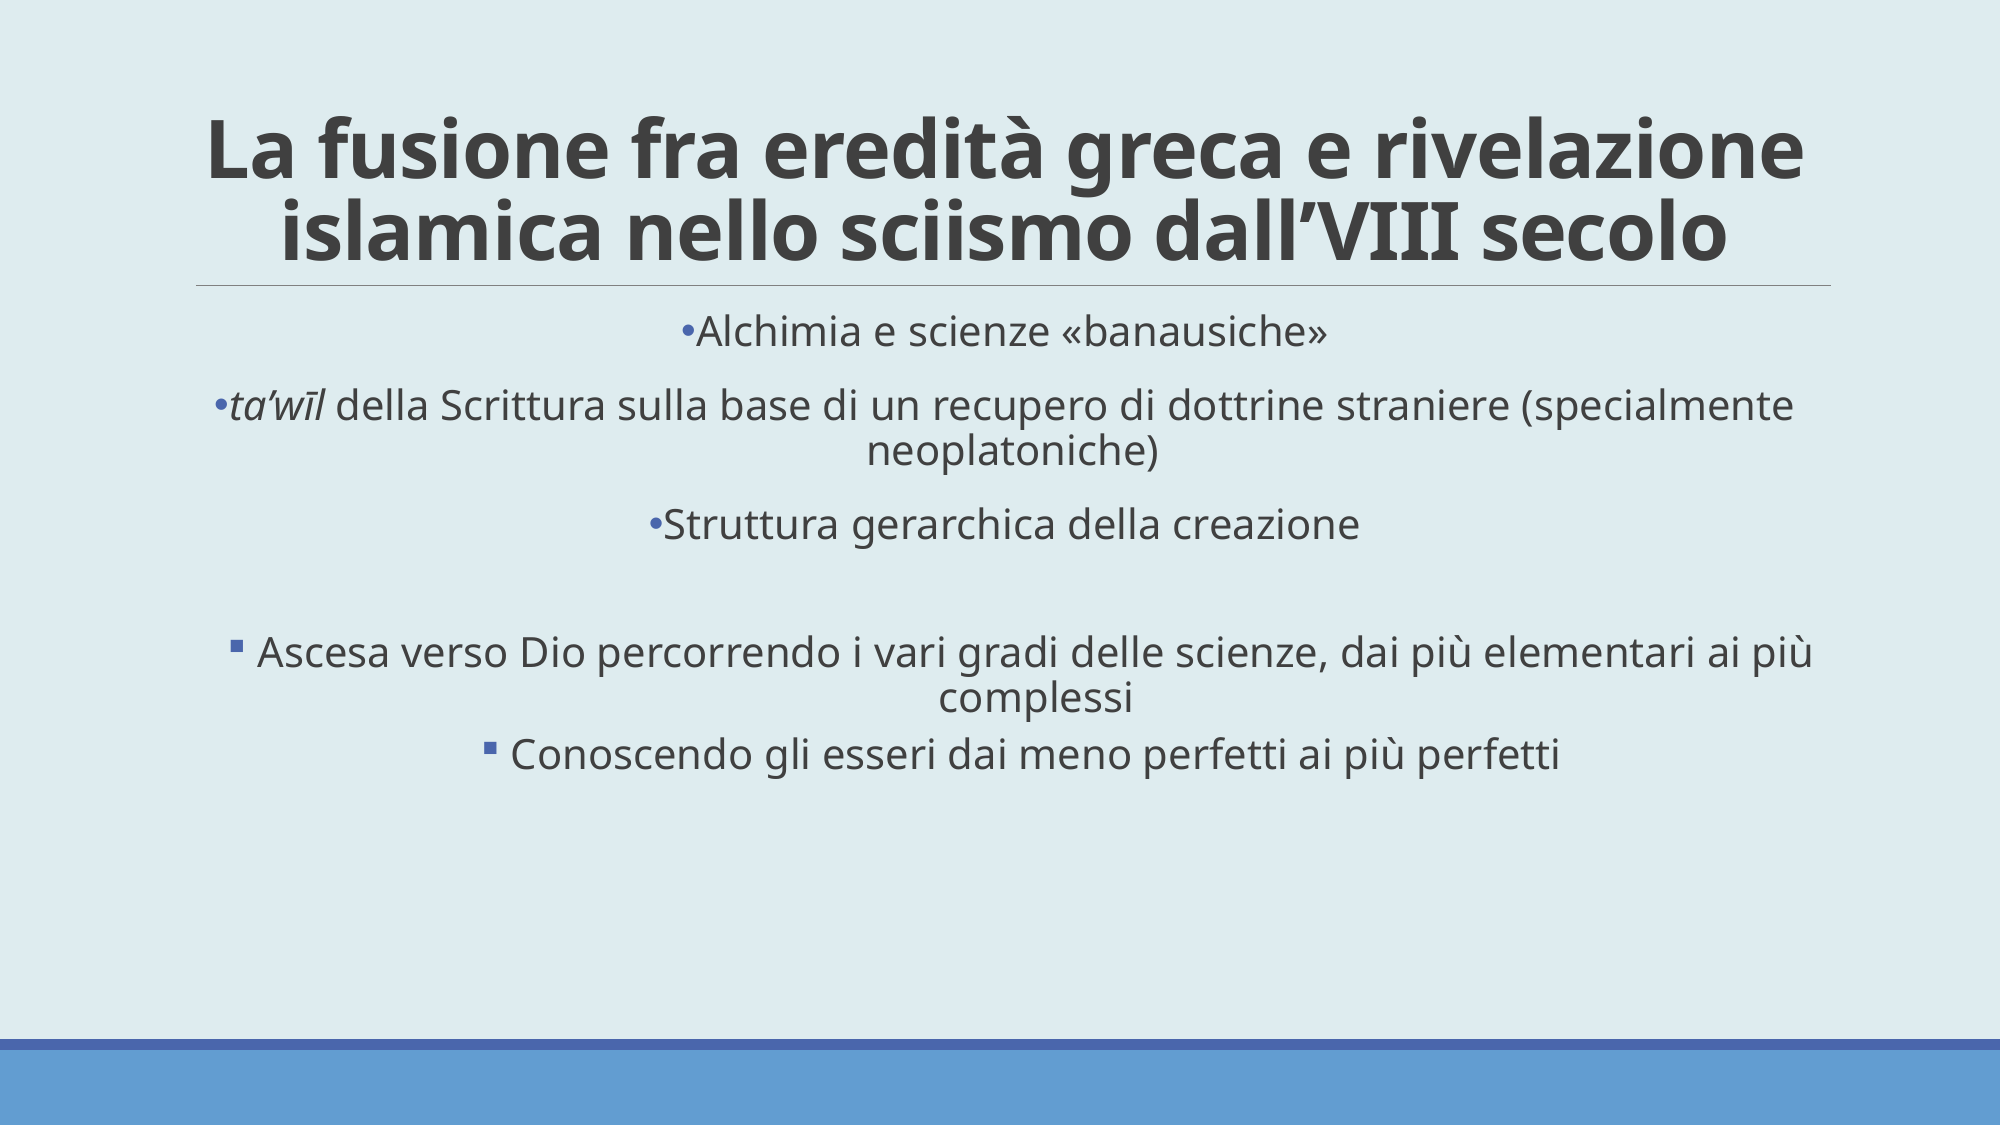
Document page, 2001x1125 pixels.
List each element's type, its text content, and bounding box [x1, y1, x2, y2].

title La fusione fra eredità greca e rivelazione islamica nello sciismo dall’VIII secolo [180, 47, 1830, 285]
list Alchimia e scienze «banausiche» ta’wīl della Scrittura sulla base di un recupero di dottrine straniere (specialmente neoplatoniche) Struttura gerarchica della creazione Ascesa verso Dio percorrendo i vari gradi delle scienze, dai più elementari ai più complessi Conoscendo gli esseri dai meno perfetti ai più perfetti [180, 302, 1830, 963]
